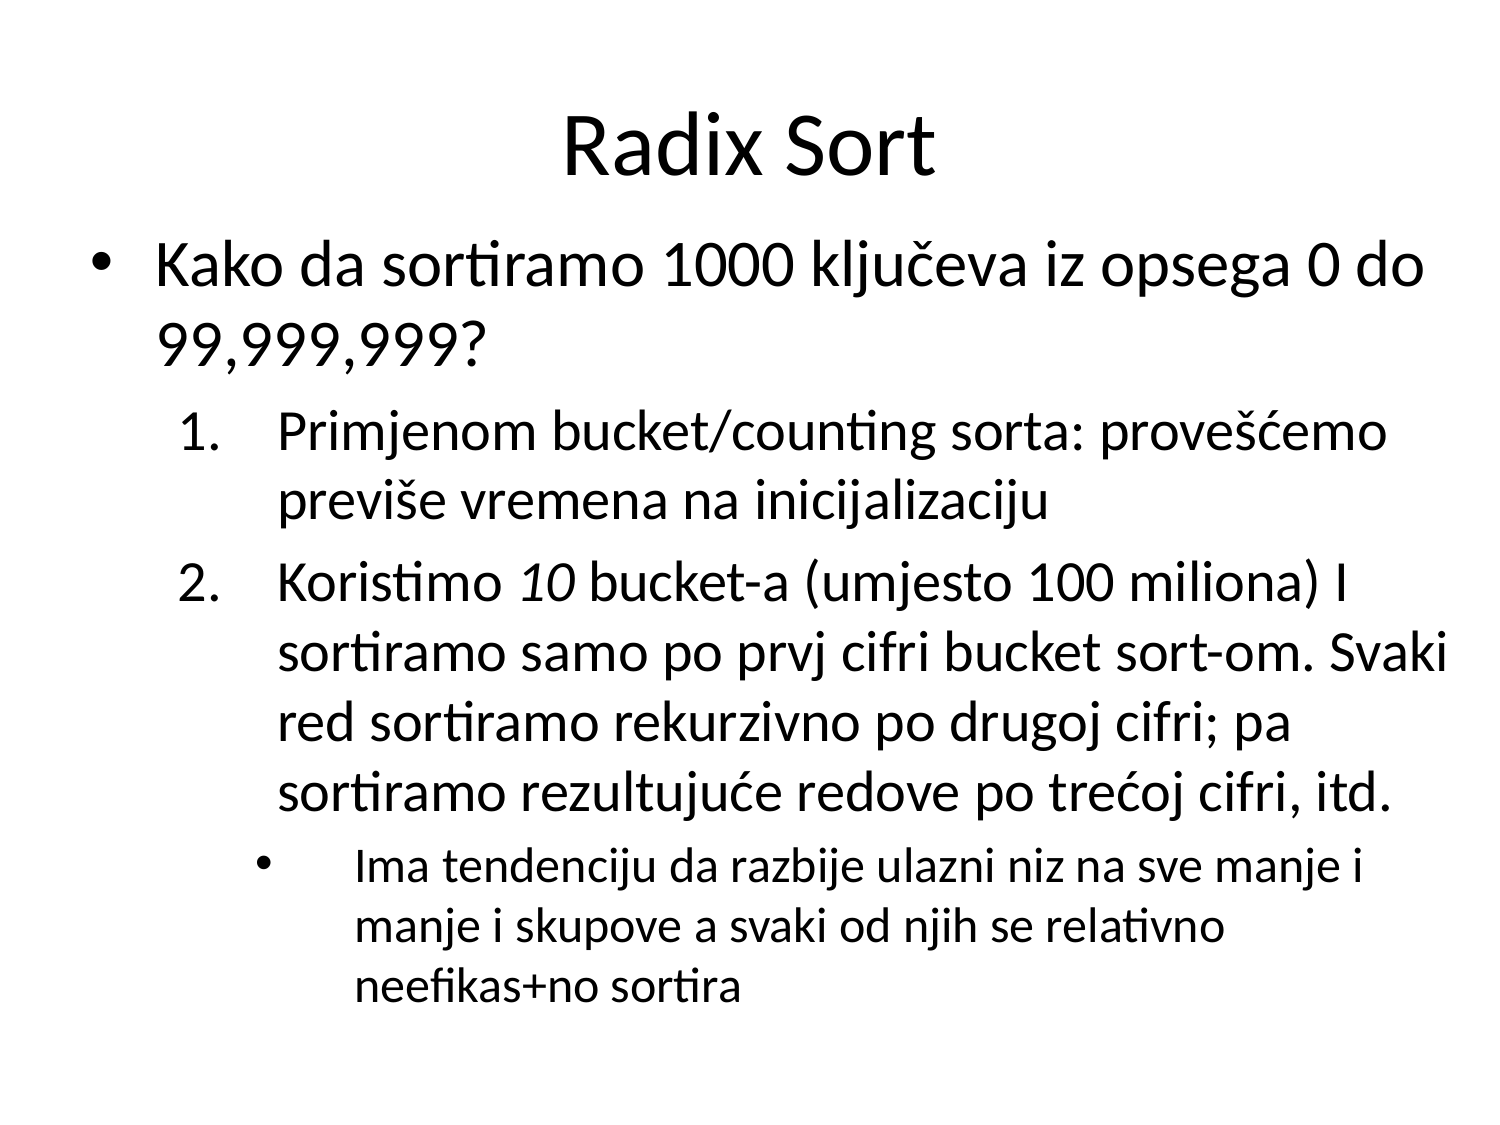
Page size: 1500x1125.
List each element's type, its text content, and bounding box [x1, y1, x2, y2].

text_box Radix Sort [75, 45, 1425, 212]
text_box Kako da sortiramo 1000 ključeva iz opsega 0 do 99,999,999? Primjenom bucket/counting sorta: provešćemo previše vremena na inicijalizaciju Koristimo 10 bucket-a (umjesto 100 miliona) I sortiramo samo po prvj cifri bucket sort-om. Svaki red sortiramo rekurzivno po drugoj cifri; pa sortiramo rezultujuće redove po trećoj cifri, itd. Ima tendenciju da razbije ulazni niz na sve manje i manje i skupove a svaki od njih se relativno neefikas+no sortira [74, 212, 1470, 1050]
